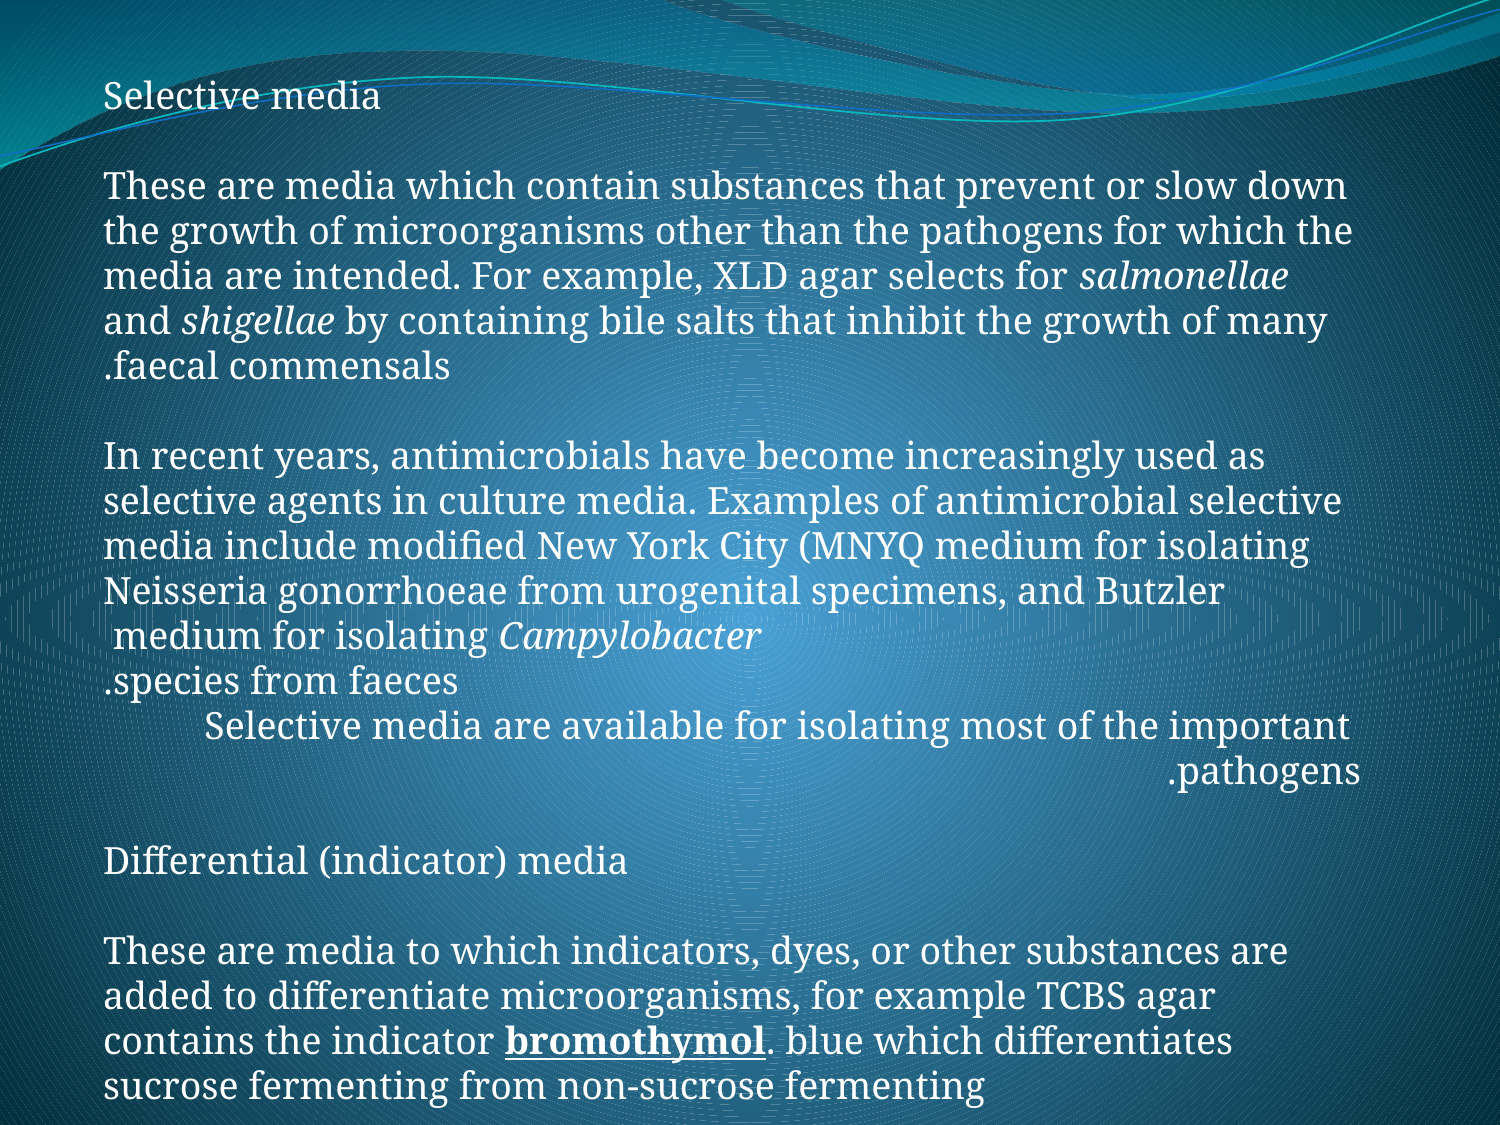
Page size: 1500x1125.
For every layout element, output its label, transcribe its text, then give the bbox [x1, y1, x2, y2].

text_box Selective media These are media which contain substances that prevent or slow down the growth of microorganisms other than the pathogens for which the media are intended. For example, XLD agar selects for salmonellae and shigellae by containing bile salts that inhibit the growth of many faecal commensals. In recent years, antimicrobials have become increasingly used as selective agents in culture media. Examples of antimicrobial selective media include modified New York City (MNYQ medium for isolating Neisseria gonorrhoeae from urogenital specimens, and Butzler medium for isolating Campylobacter species from faeces. Selective media are available for isolating most of the important pathogens. Differential (indicator) media These are media to which indicators, dyes, or other substances are added to differentiate microorganisms, for example TCBS agar contains the indicator bromothymol. blue which differentiates sucrose fermenting from non-sucrose fermenting [88, 64, 1376, 1125]
